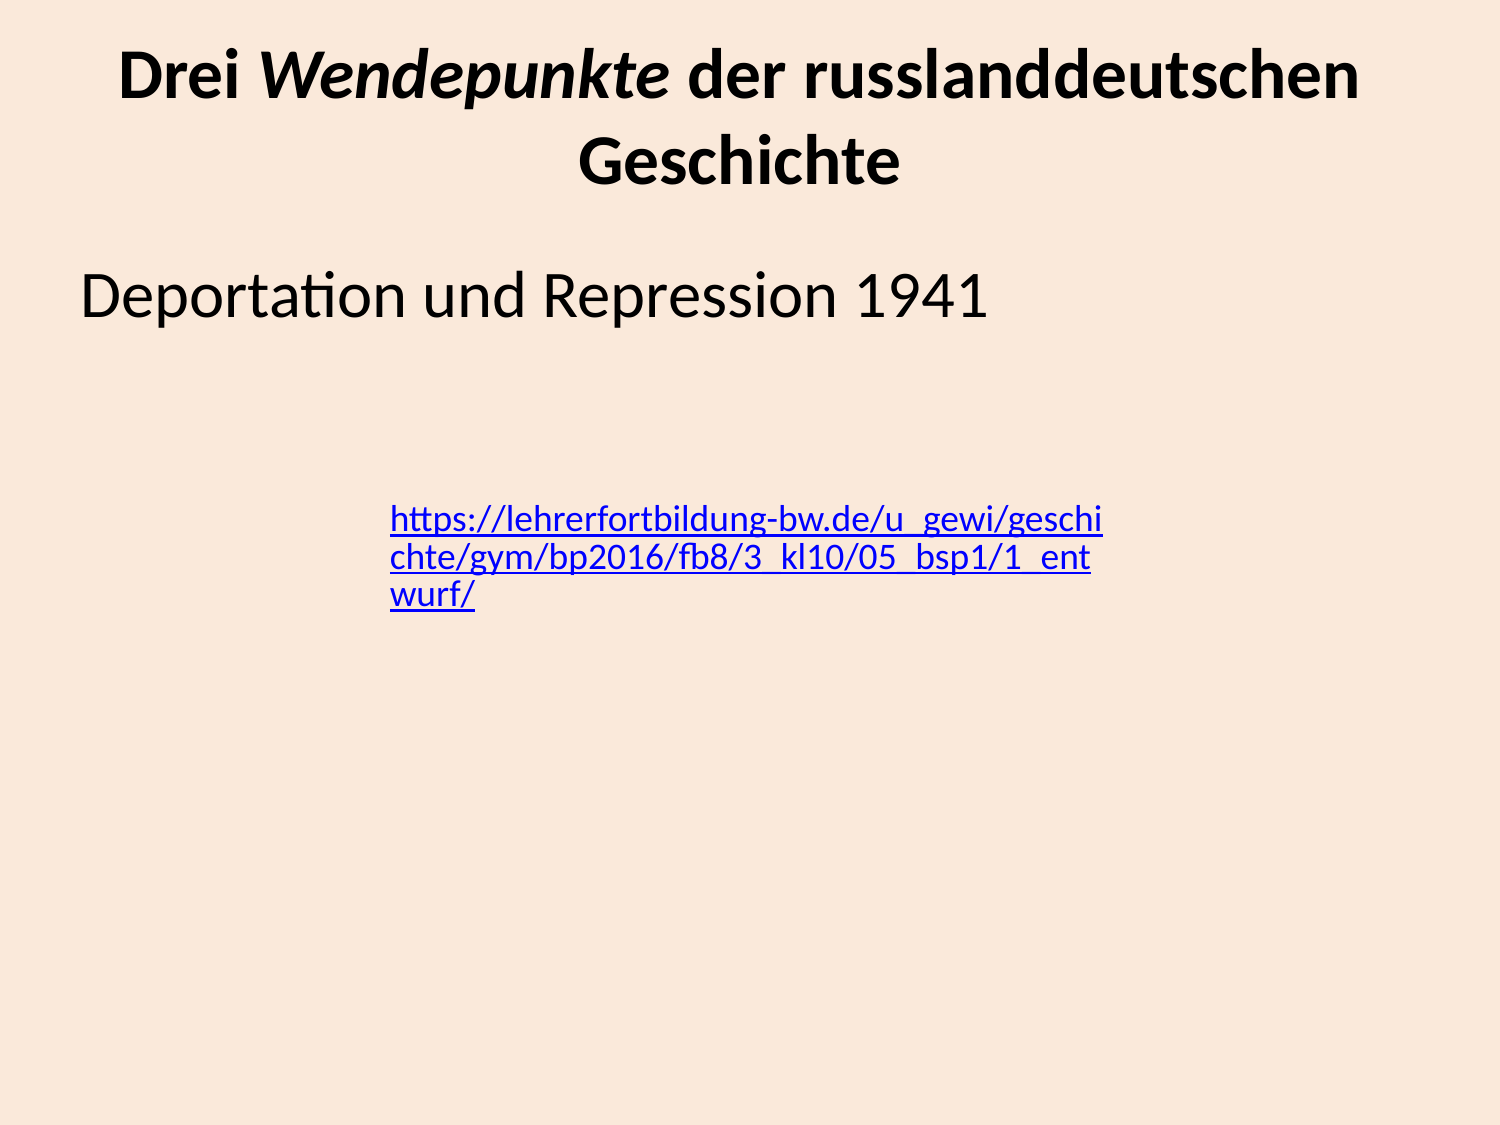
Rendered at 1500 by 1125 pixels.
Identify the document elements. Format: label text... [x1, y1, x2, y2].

title Drei Wendepunkte der russlanddeutschen Geschichte [64, 19, 1415, 207]
list Deportation und Repression 1941 [64, 243, 1415, 1071]
text_box https://lehrerfortbildung-bw.de/u_gewi/geschichte/gym/bp2016/fb8/3_kl10/05_bsp1/1_entwurf/ [374, 486, 1125, 592]
